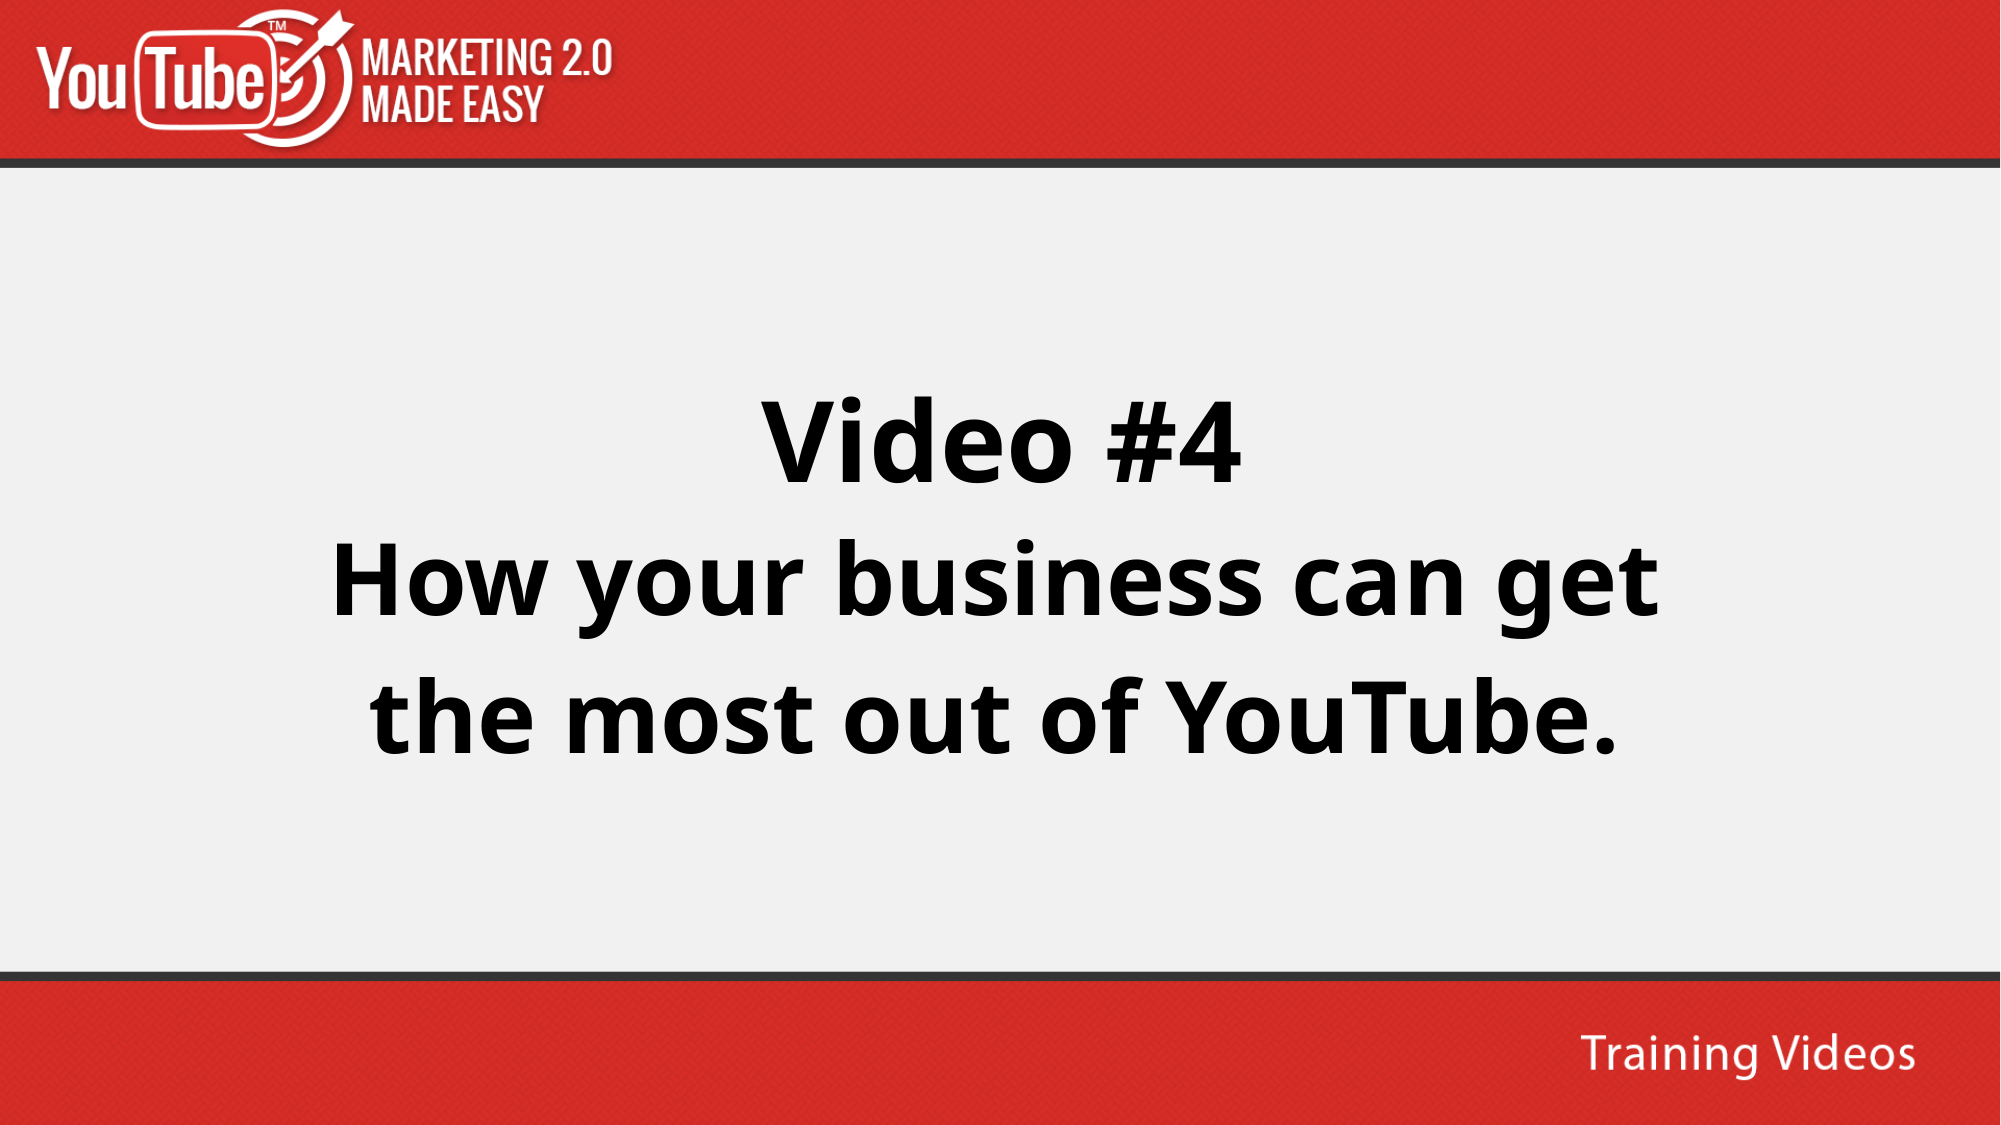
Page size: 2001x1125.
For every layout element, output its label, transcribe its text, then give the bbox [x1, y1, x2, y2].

text_box Video #4 [622, 295, 1382, 513]
picture [0, 0, 2001, 1125]
text_box How your business can get the most out of YouTube. [310, 490, 1680, 781]
